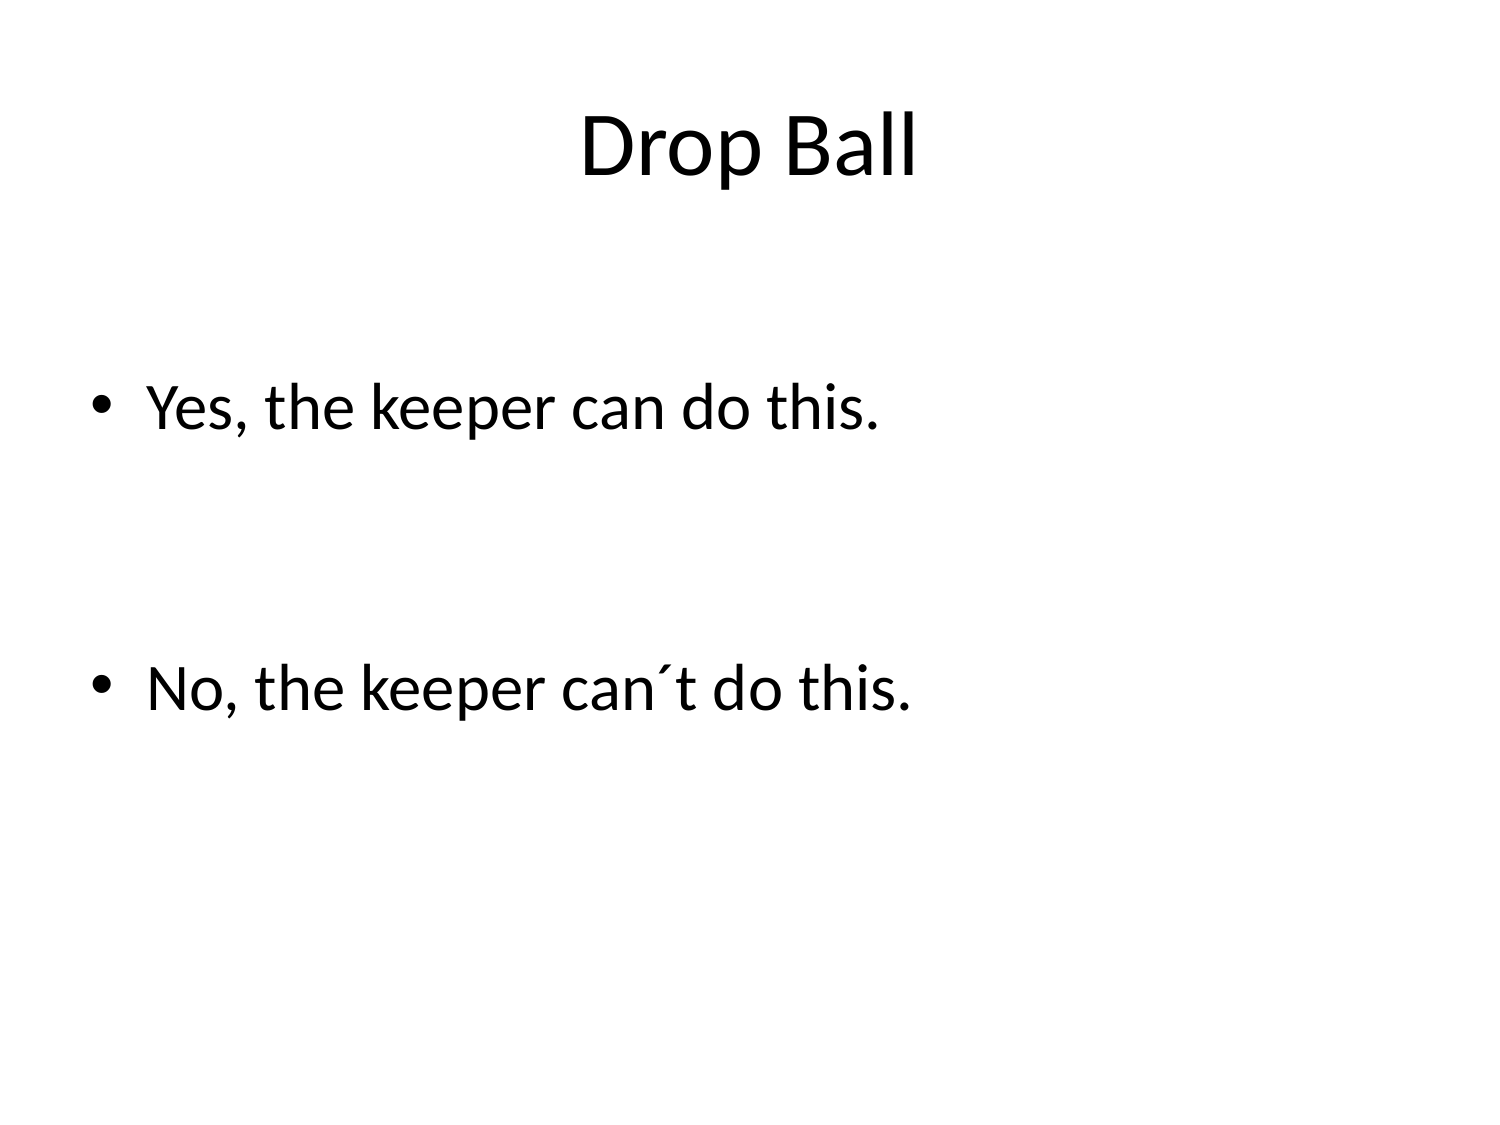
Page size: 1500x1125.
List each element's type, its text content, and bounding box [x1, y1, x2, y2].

title Drop Ball [75, 45, 1425, 233]
list Yes, the keeper can do this. No, the keeper can´t do this. [75, 262, 1425, 1005]
